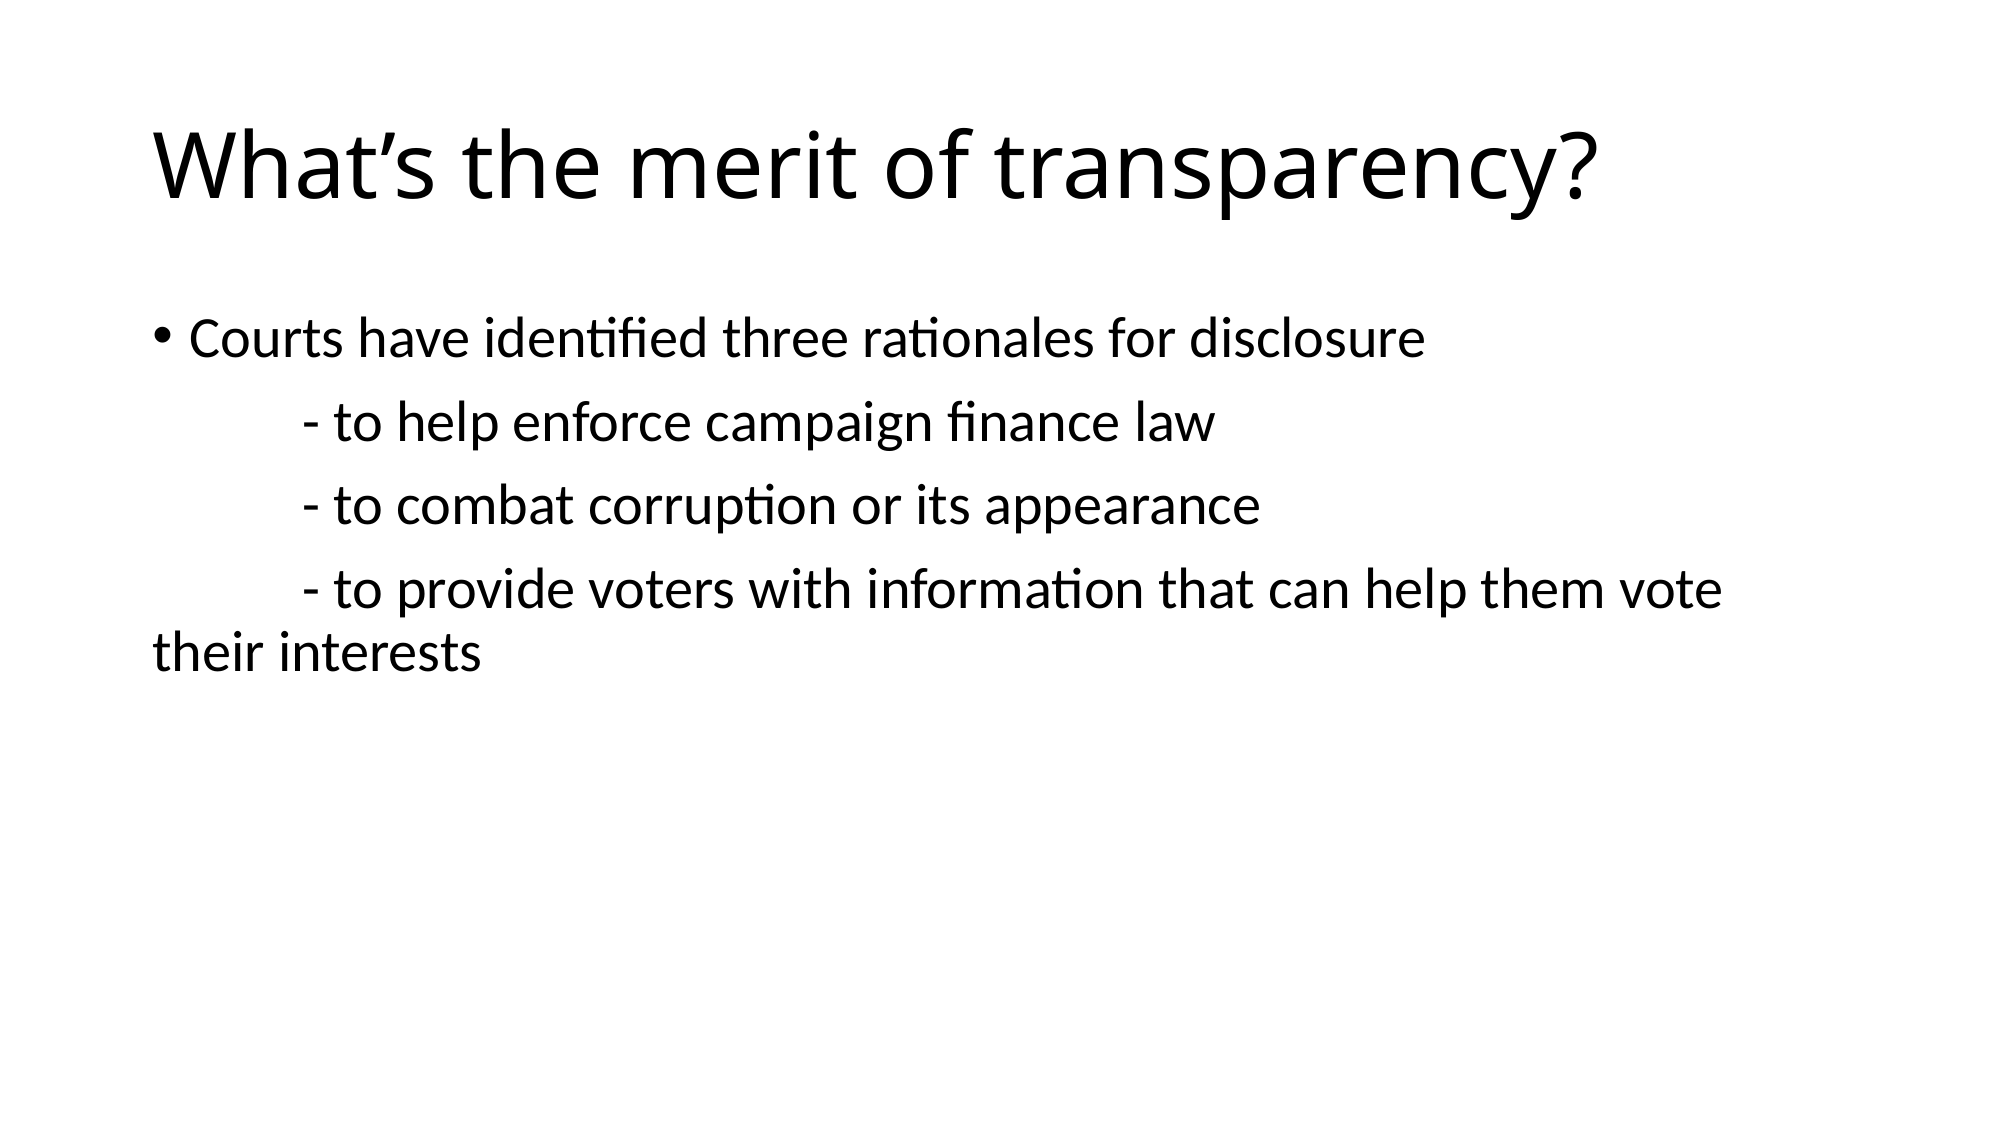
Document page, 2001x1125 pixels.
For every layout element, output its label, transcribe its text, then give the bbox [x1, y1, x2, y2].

title What’s the merit of transparency? [137, 59, 1863, 278]
list Courts have identified three rationales for disclosure - to help enforce campaign finance law - to combat corruption or its appearance - to provide voters with information that can help them vote their interests [137, 299, 1863, 1014]
